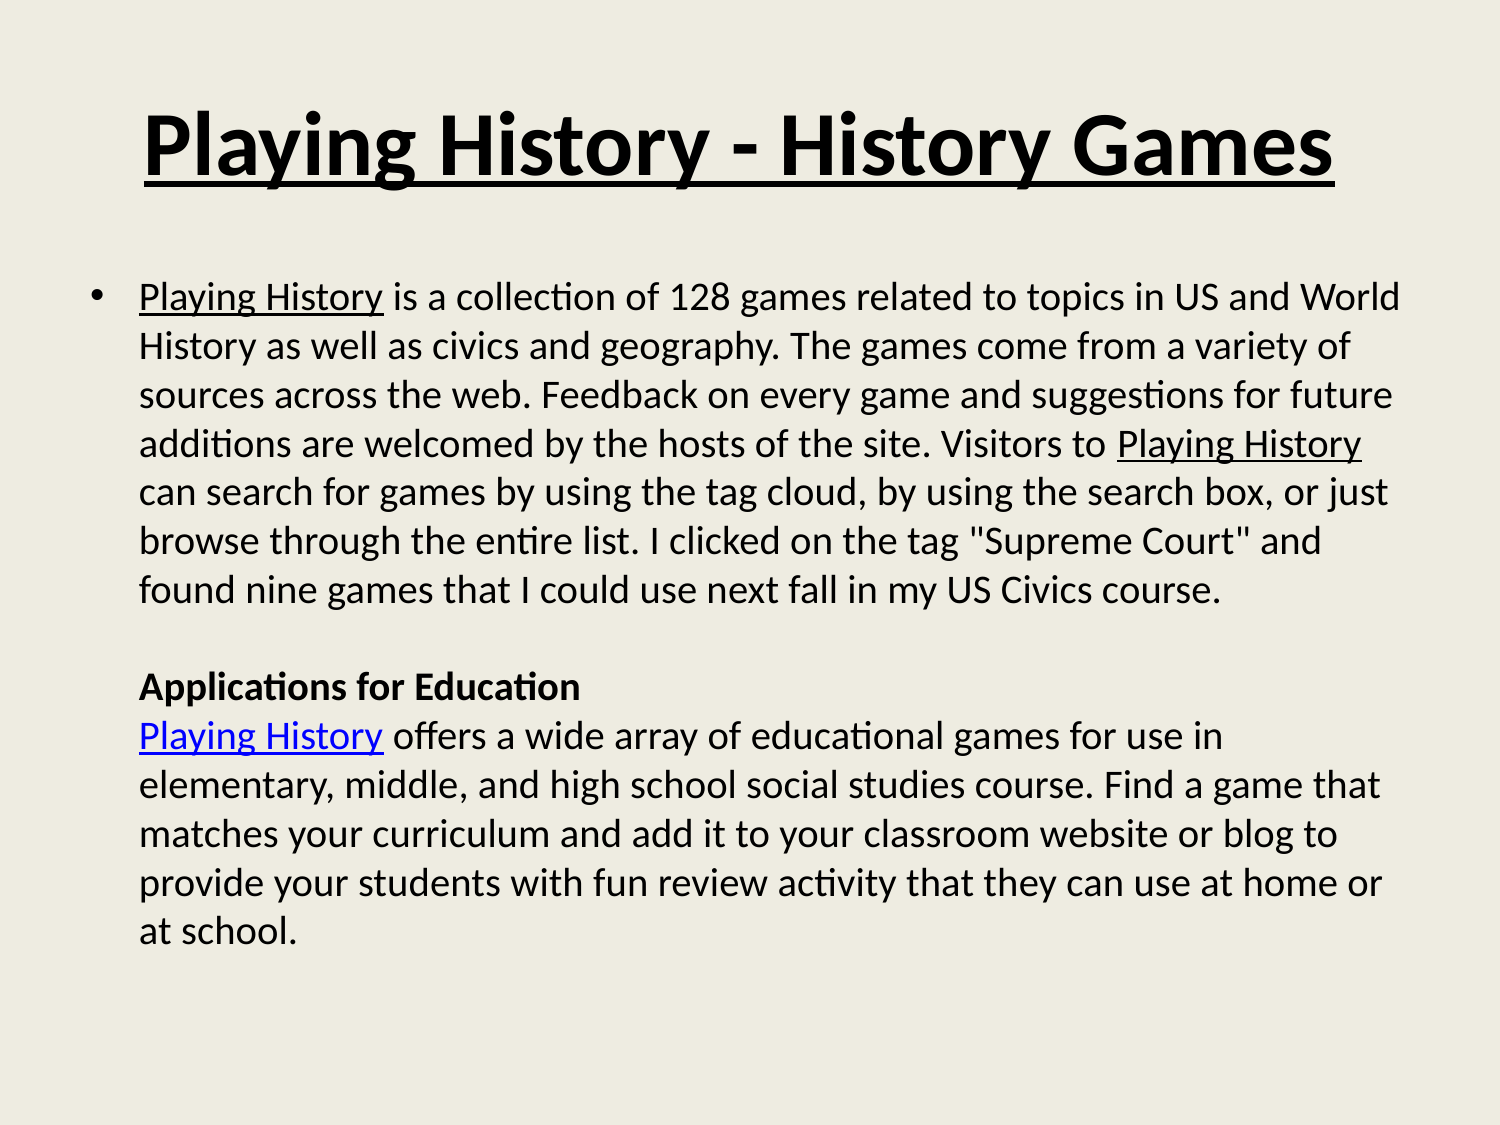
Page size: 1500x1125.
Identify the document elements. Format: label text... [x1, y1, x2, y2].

title Playing History - History Games [75, 45, 1425, 233]
list Playing History is a collection of 128 games related to topics in US and World History as well as civics and geography. The games come from a variety of sources across the web. Feedback on every game and suggestions for future additions are welcomed by the hosts of the site. Visitors to Playing History can search for games by using the tag cloud, by using the search box, or just browse through the entire list. I clicked on the tag "Supreme Court" and found nine games that I could use next fall in my US Civics course. Applications for Education Playing History offers a wide array of educational games for use in elementary, middle, and high school social studies course. Find a game that matches your curriculum and add it to your classroom website or blog to provide your students with fun review activity that they can use at home or at school. [75, 262, 1425, 1005]
